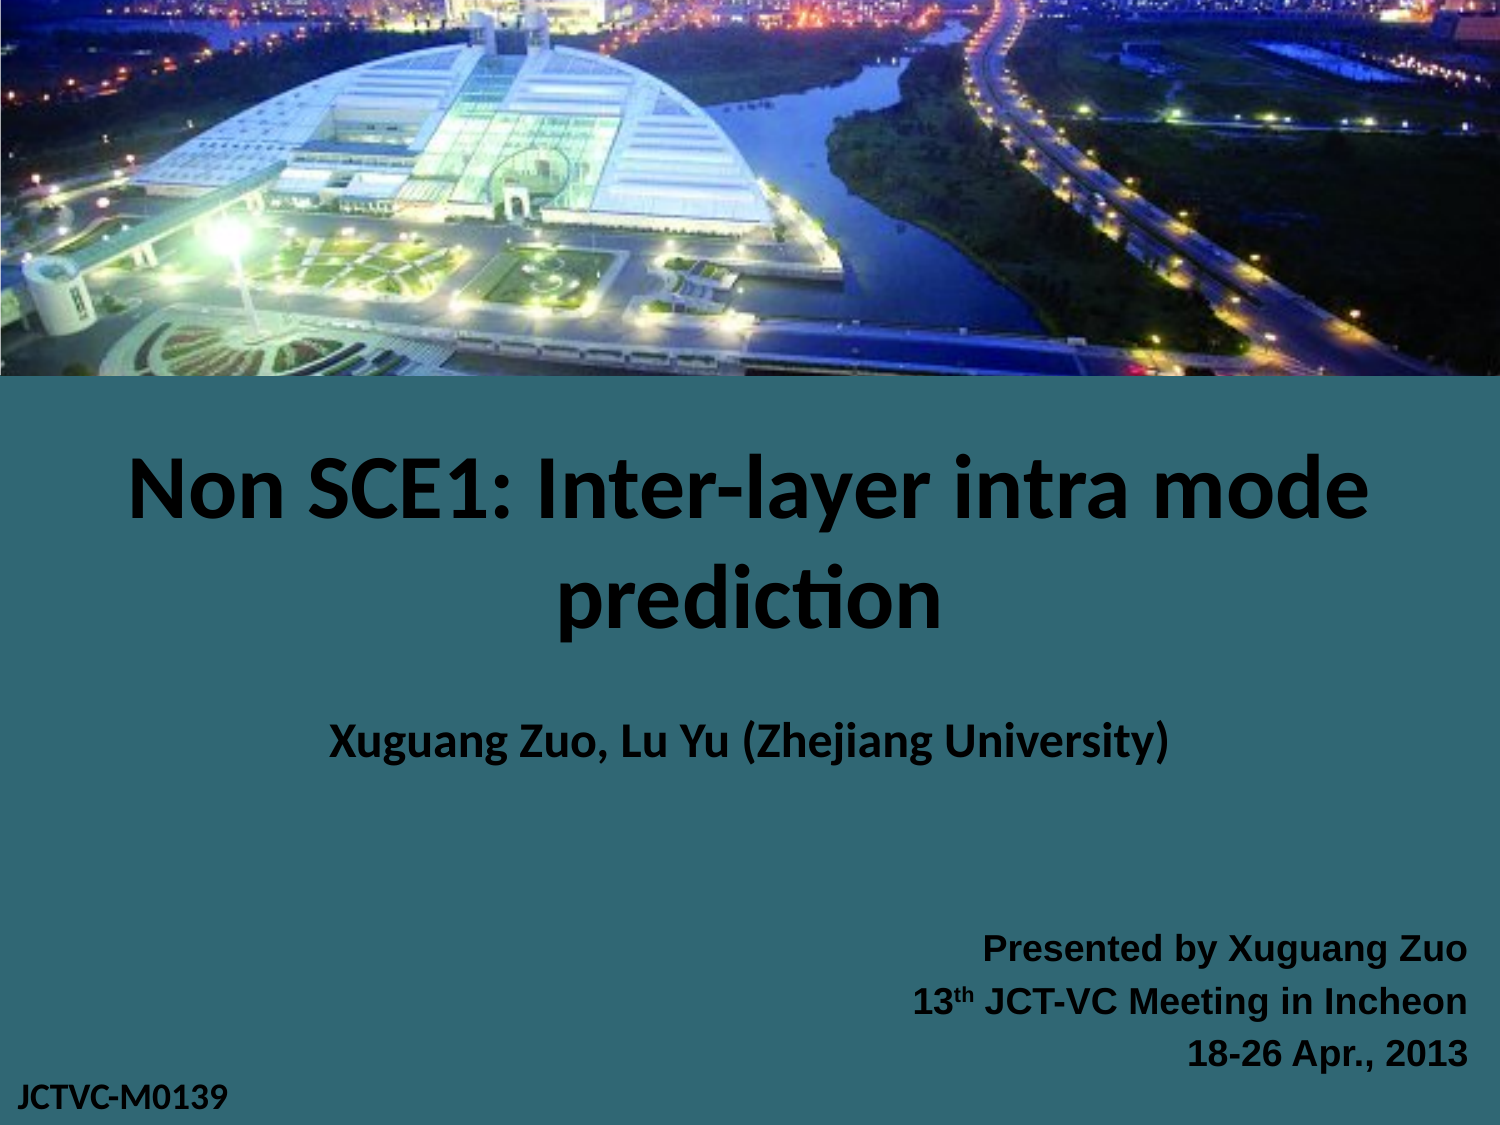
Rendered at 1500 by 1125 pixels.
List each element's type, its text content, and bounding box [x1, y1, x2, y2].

picture [0, 0, 1500, 1125]
subtitle Xuguang Zuo, Lu Yu (Zhejiang University) [225, 700, 1275, 988]
title Non SCE1: Inter-layer intra mode prediction [112, 415, 1388, 657]
text_box Presented by Xuguang Zuo 13th JCT-VC Meeting in Incheon 18-26 Apr., 2013 [726, 916, 1484, 1082]
